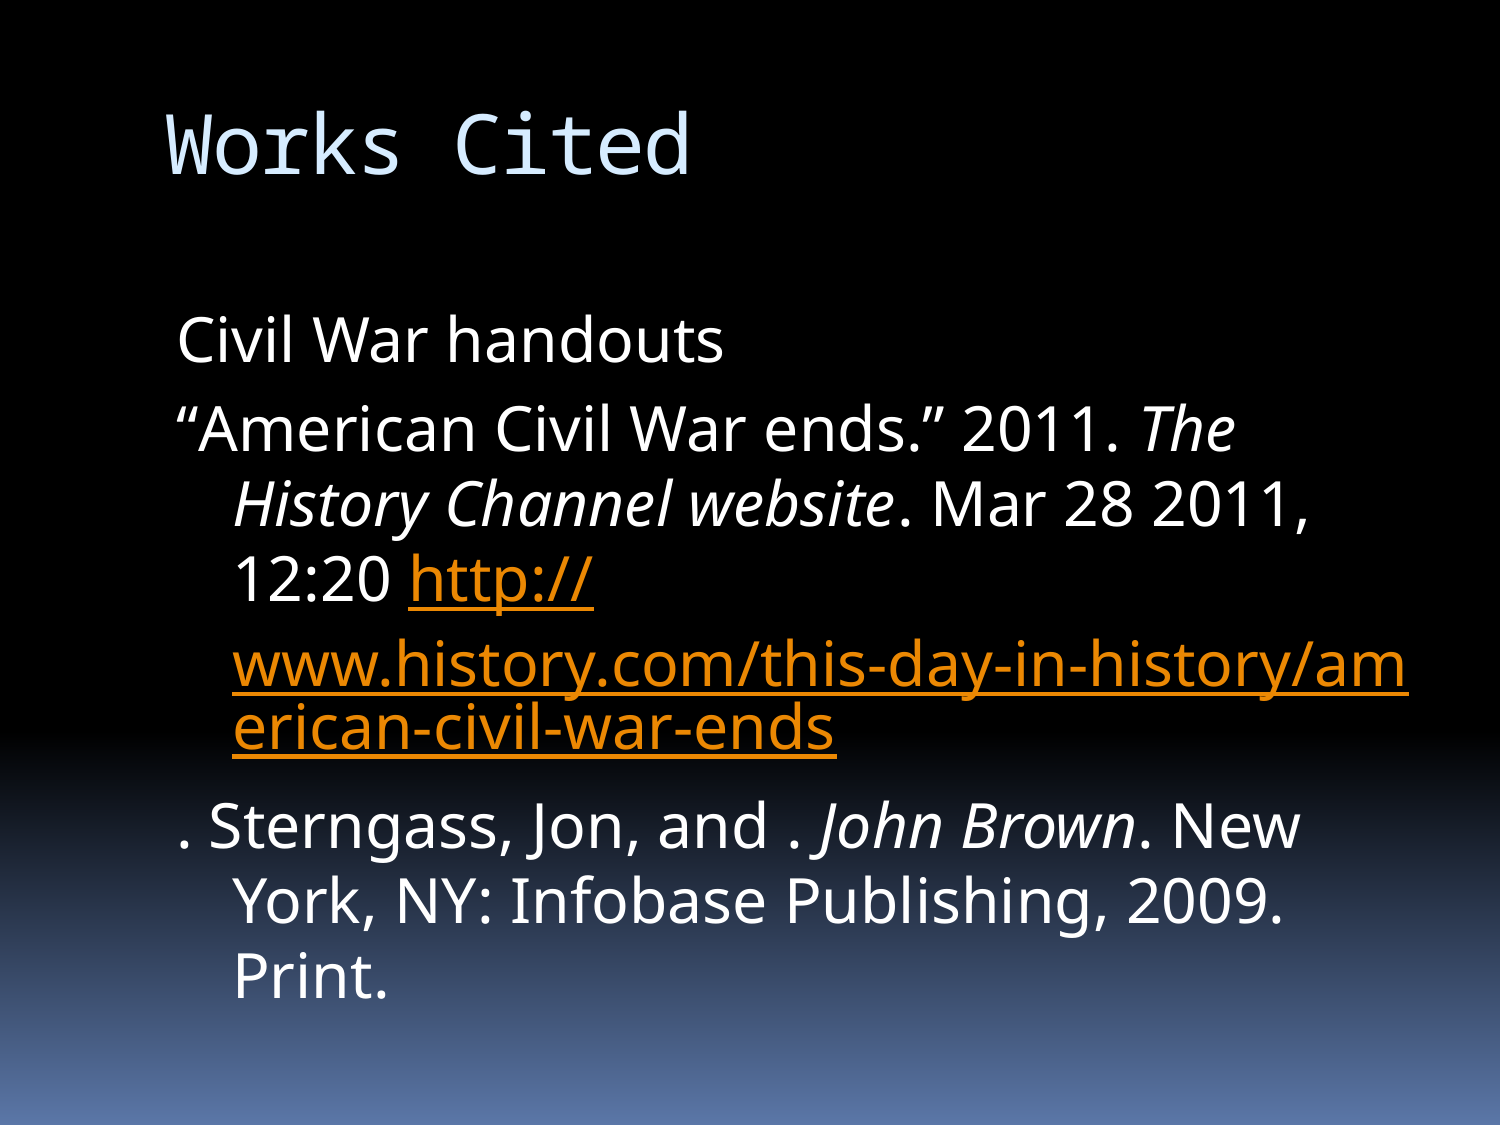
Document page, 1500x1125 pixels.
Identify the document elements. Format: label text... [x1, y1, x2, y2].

list Civil War handouts “American Civil War ends.” 2011. The History Channel website. Mar 28 2011, 12:20 http://www.history.com/this-day-in-history/american-civil-war-ends . Sterngass, Jon, and . John Brown. New York, NY: Infobase Publishing, 2009. Print. [150, 292, 1425, 1043]
title Works Cited [150, 83, 1425, 234]
